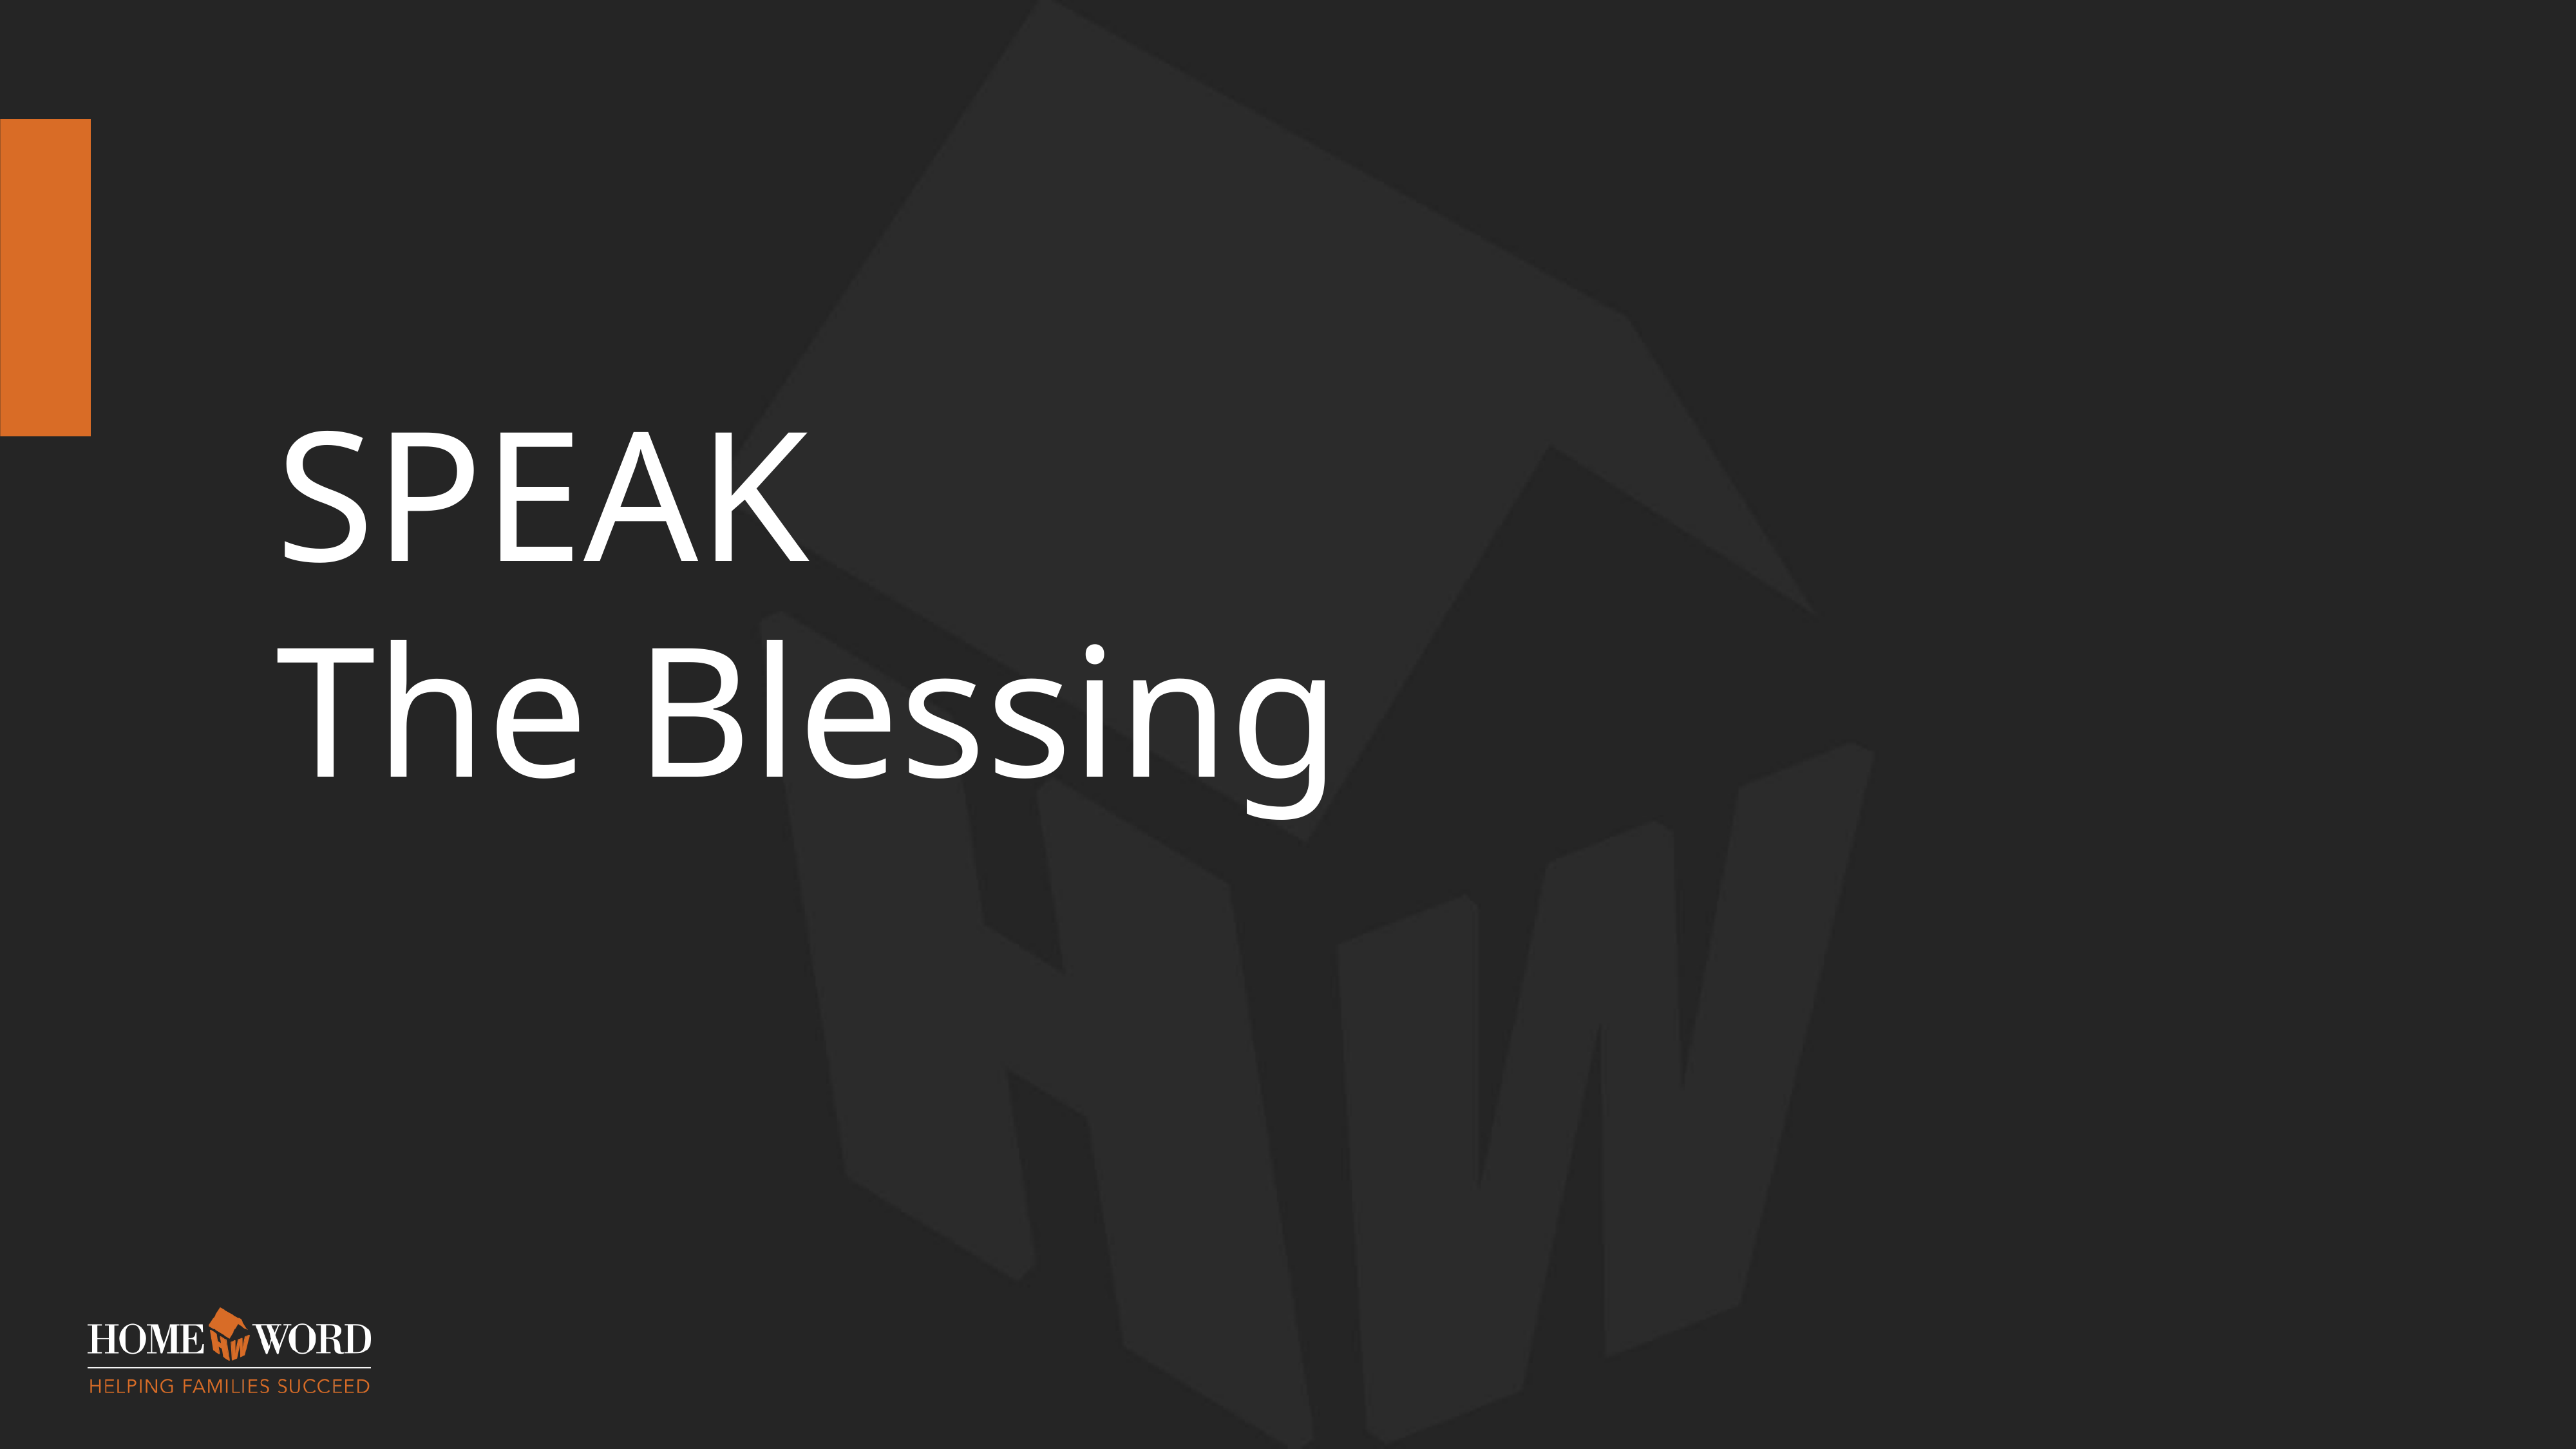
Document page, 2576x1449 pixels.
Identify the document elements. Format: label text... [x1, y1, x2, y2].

title SPEAK The Blessing [270, 375, 2087, 1074]
picture [0, 0, 2576, 1449]
